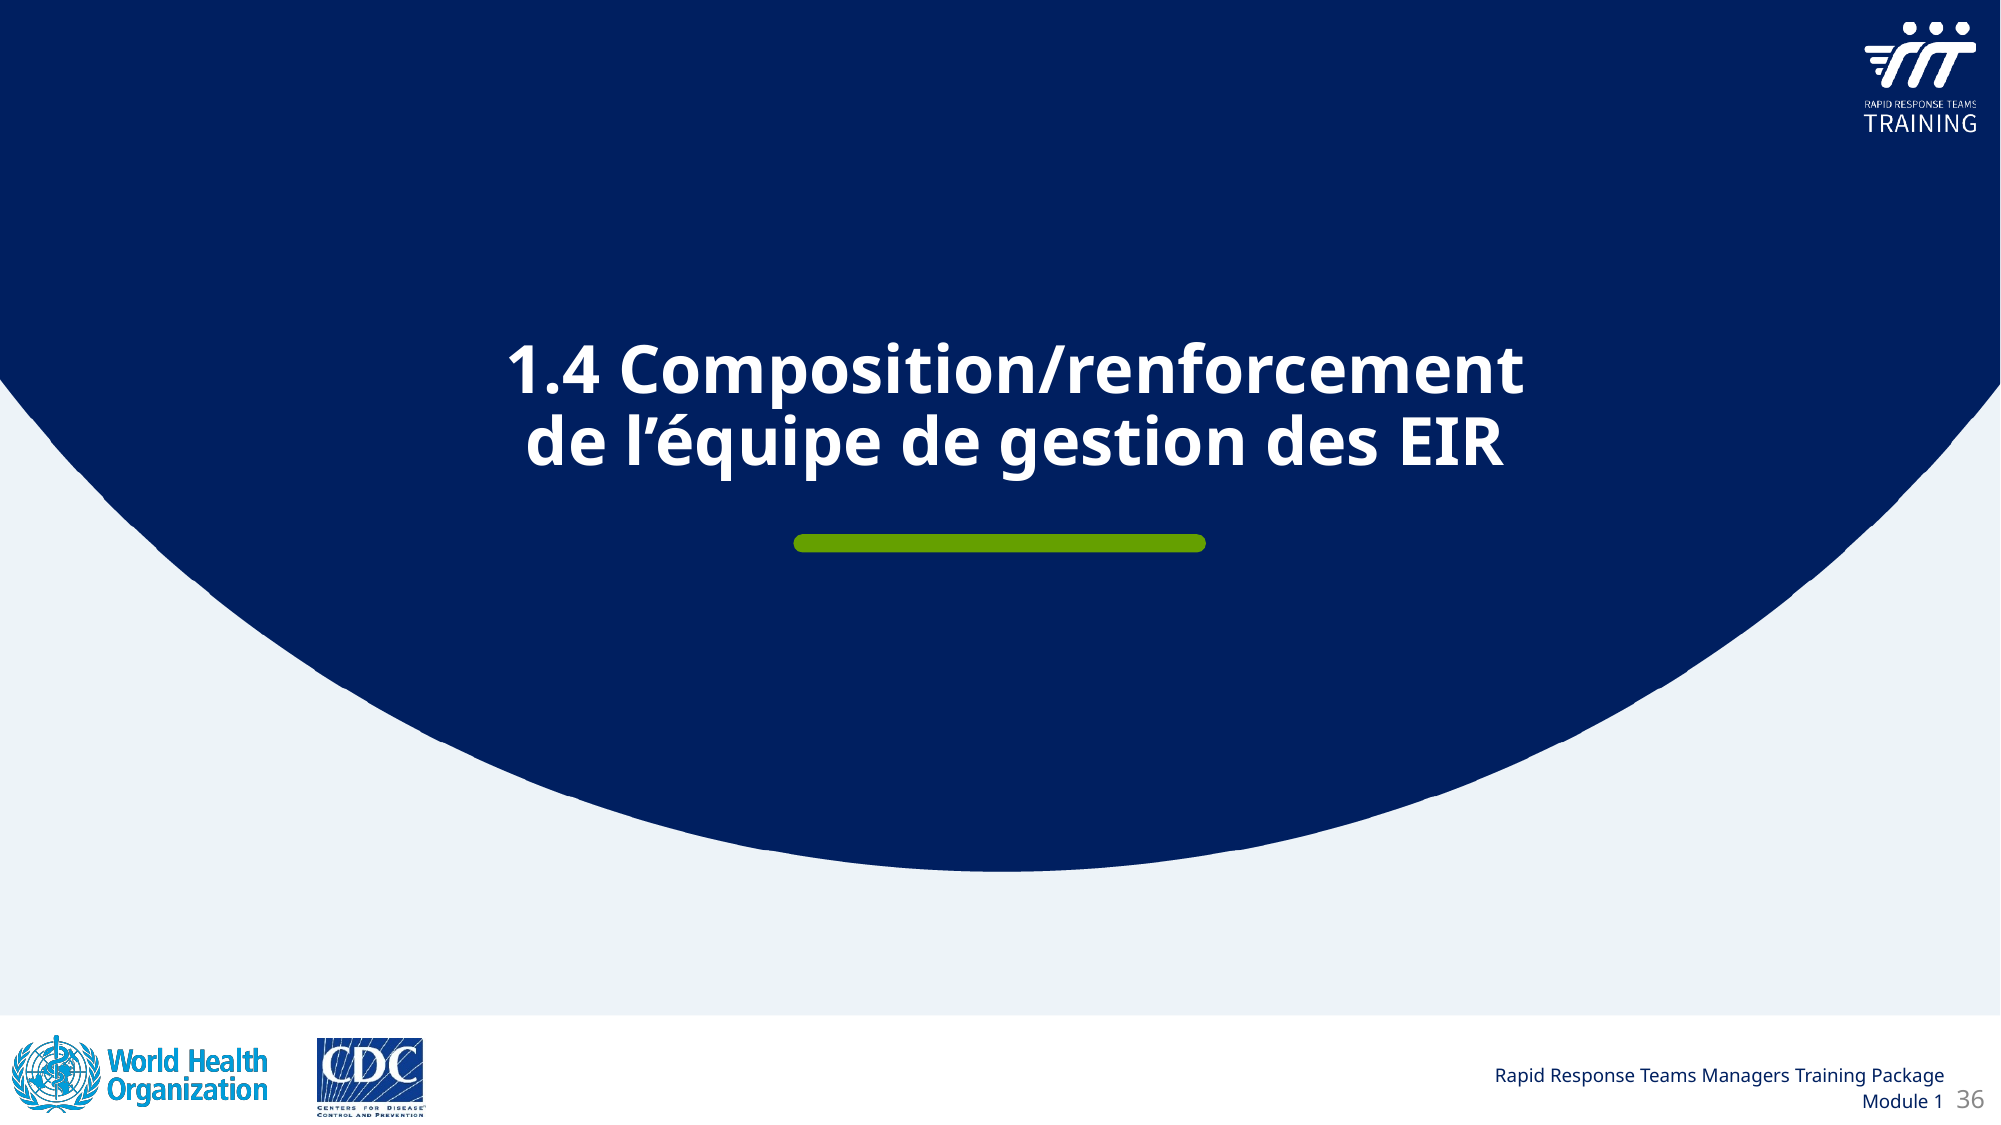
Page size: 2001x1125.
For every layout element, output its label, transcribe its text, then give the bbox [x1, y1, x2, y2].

picture [30, 1083, 37, 1091]
picture [24, 1054, 36, 1087]
picture [317, 1038, 426, 1117]
picture [71, 1053, 90, 1091]
picture [12, 1083, 48, 1113]
picture [0, 0, 2001, 904]
picture [59, 1035, 267, 1113]
text_box 36 [1557, 1075, 1993, 1121]
picture [40, 1062, 47, 1070]
picture [22, 1062, 26, 1077]
list 1.4 Composition/renforcement de l’équipe de gestion des EIR [474, 254, 1557, 562]
picture [46, 1056, 54, 1062]
picture [34, 1054, 43, 1078]
picture [36, 1088, 78, 1105]
picture [50, 1108, 62, 1113]
picture [12, 1035, 54, 1068]
